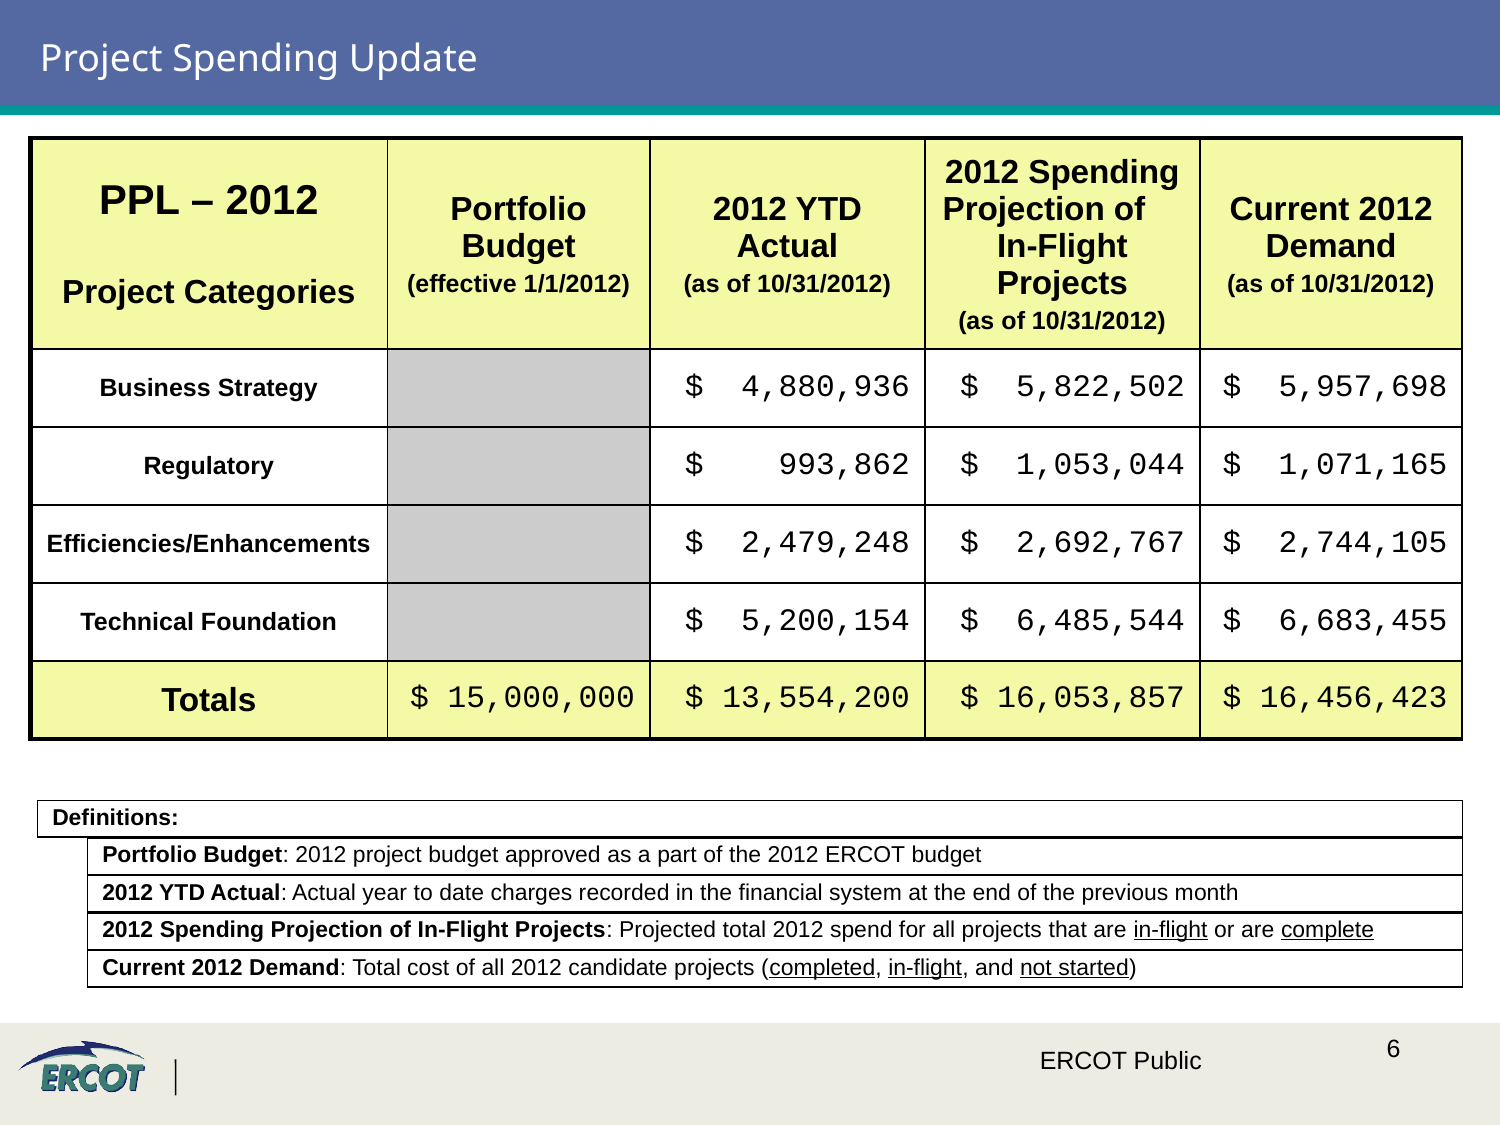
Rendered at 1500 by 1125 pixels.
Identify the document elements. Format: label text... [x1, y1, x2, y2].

table_cell [388, 584, 649, 660]
picture [10, 1031, 151, 1111]
table_header PPL – 2012 Project Categories [33, 140, 387, 348]
table_cell [388, 350, 649, 426]
table_cell $ 5,200,154 [651, 584, 924, 660]
table_cell $ 6,485,544 [926, 584, 1199, 660]
text_box Definitions: [37, 800, 1463, 837]
text_box 2012 Spending Projection of In-Flight Projects: Projected total 2012 spend for all projects that are in-flight or are complete [87, 912, 1463, 950]
table_cell $ 16,456,423 [1201, 662, 1461, 737]
table_cell $ 1,053,044 [926, 428, 1199, 504]
table_cell $ 16,053,857 [926, 662, 1199, 737]
table_cell $ 2,744,105 [1201, 506, 1461, 582]
text_box Portfolio Budget: 2012 project budget approved as a part of the 2012 ERCOT budget [87, 838, 1463, 875]
table_cell Technical Foundation [33, 584, 387, 660]
table_header 2012 YTD Actual (as of 10/31/2012) [651, 140, 924, 348]
table_header 2012 Spending Projection of In-Flight Projects (as of 10/31/2012) [926, 140, 1199, 348]
table_cell $ 2,692,767 [926, 506, 1199, 582]
table_cell $ 4,880,936 [651, 350, 924, 426]
table_cell Totals [33, 662, 387, 737]
table_cell $ 2,479,248 [651, 506, 924, 582]
table_cell $ 5,822,502 [926, 350, 1199, 426]
table_cell $ 5,957,698 [1201, 350, 1461, 426]
text_box ERCOT Public [1025, 1037, 1438, 1113]
table_cell [388, 506, 649, 582]
table_cell $ 13,554,200 [651, 662, 924, 737]
text_box Current 2012 Demand: Total cost of all 2012 candidate projects (completed, in-flight, and not started) [87, 950, 1463, 987]
table_cell [388, 428, 649, 504]
table_cell $ 6,683,455 [1201, 584, 1461, 660]
title Project Spending Update [24, 0, 988, 113]
text_box 2012 YTD Actual: Actual year to date charges recorded in the financial system at the end of the previous month [87, 875, 1463, 912]
table_cell $ 1,071,165 [1201, 428, 1461, 504]
table_cell $ 15,000,000 [388, 662, 649, 737]
table_cell $ 993,862 [651, 428, 924, 504]
table_cell Regulatory [33, 428, 387, 504]
table_header Current 2012 Demand (as of 10/31/2012) [1201, 140, 1461, 348]
table_cell Business Strategy [33, 350, 387, 426]
table_header Portfolio Budget (effective 1/1/2012) [388, 140, 649, 348]
table_cell Efficiencies/Enhancements [33, 506, 387, 582]
